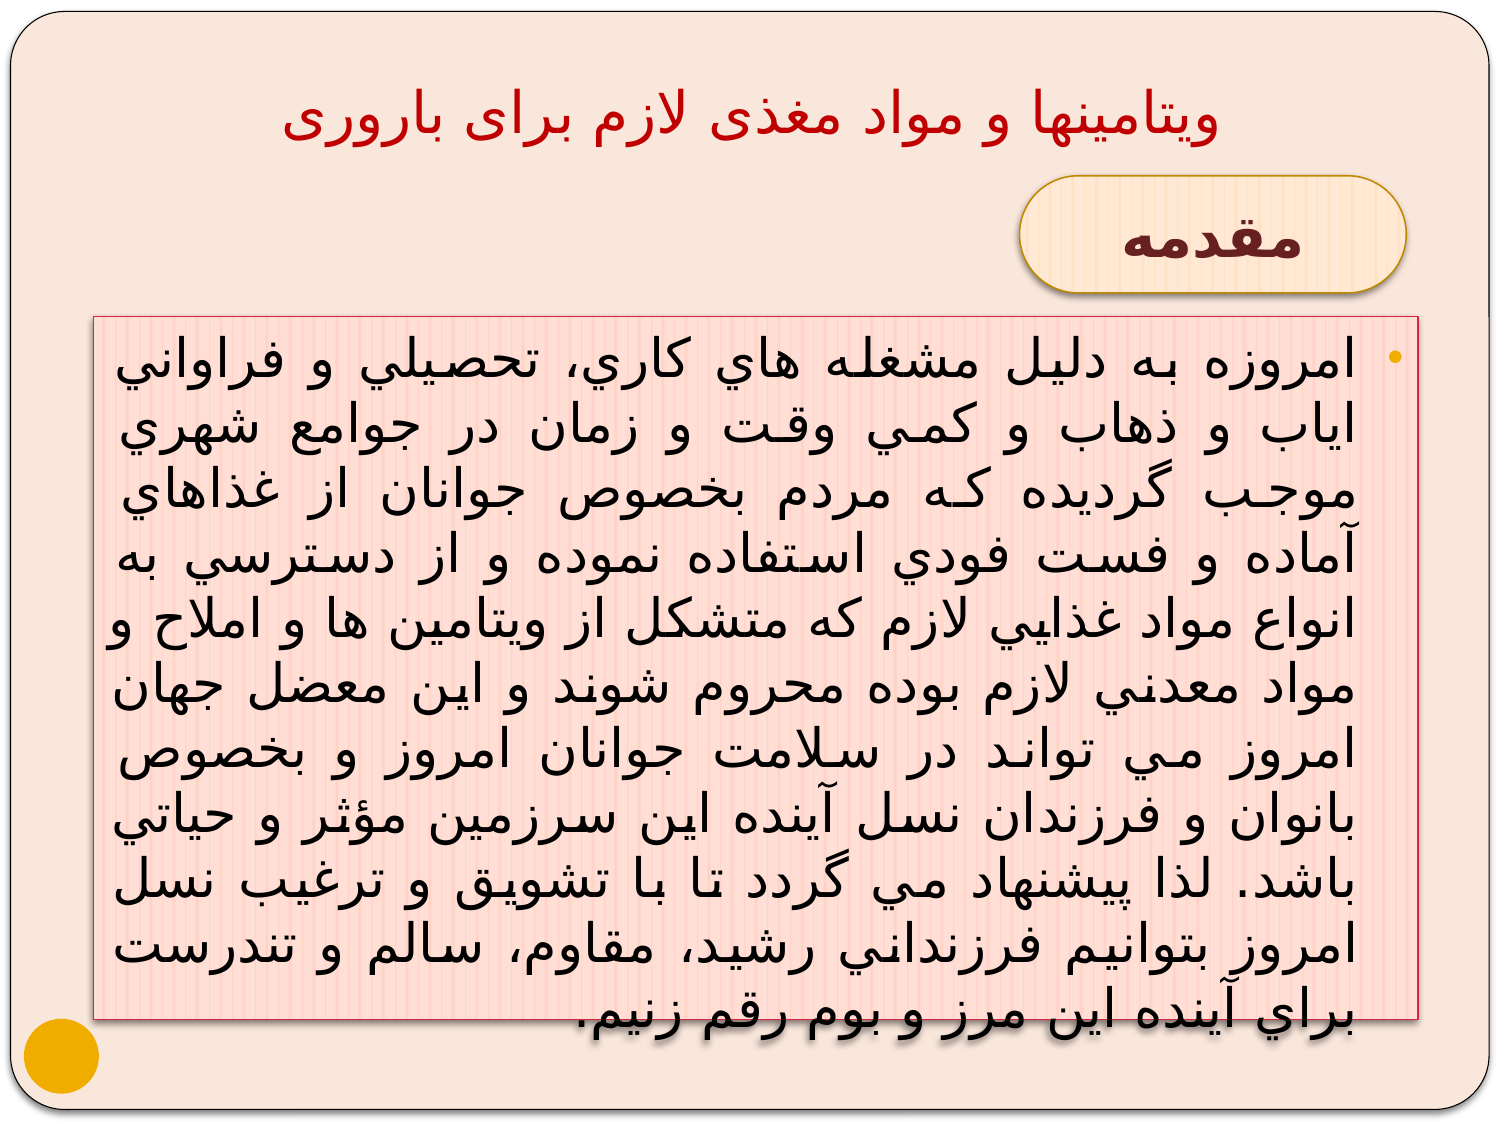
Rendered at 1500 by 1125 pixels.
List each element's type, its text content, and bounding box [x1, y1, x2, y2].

title ویتامینها و مواد مغذی لازم برای باروری [76, 42, 1427, 231]
slide_number ‌ [23, 1018, 99, 1094]
list امروزه به دليل مشغله هاي كاري، تحصيلي و فراواني اياب و ذهاب و كمي وقت و زمان در جوامع شهري موجب گرديده كه مردم بخصوص جوانان از غذاهاي آماده و فست فودي استفاده نموده و از دسترسي به انواع مواد غذايي لازم كه متشكل از ويتامين ها و املاح و مواد معدني لازم بوده محروم شوند و اين معضل جهان امروز مي تواند در سلامت جوانان امروز و بخصوص بانوان و فرزندان نسل آينده اين سرزمين مؤثر و حياتي باشد. لذا پيشنهاد مي گردد تا با تشويق و ترغيب نسل امروز بتوانيم فرزنداني رشيد، مقاوم، سالم و تندرست براي آينده اين مرز و بوم رقم زنيم. [93, 316, 1419, 1020]
text_box مقدمه [1018, 174, 1408, 294]
